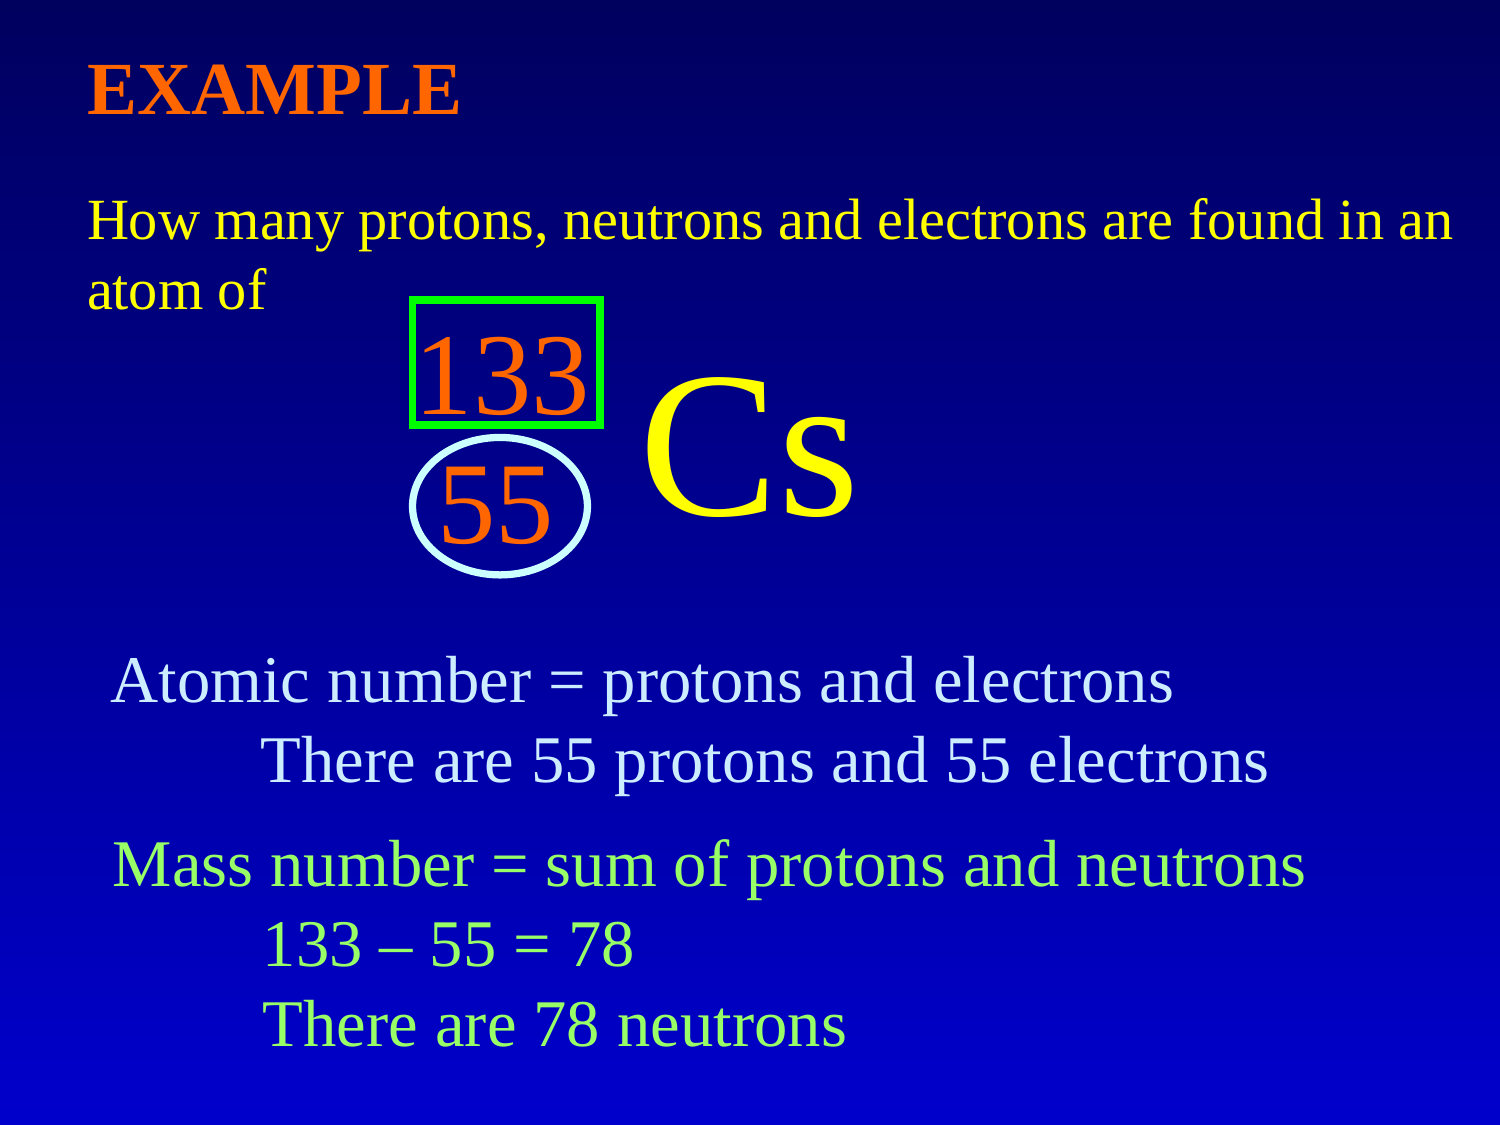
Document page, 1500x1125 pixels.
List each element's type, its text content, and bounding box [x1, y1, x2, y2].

text_box Mass number = sum of protons and neutrons 133 – 55 = 78 There are 78 neutrons [98, 812, 1324, 1068]
text_box EXAMPLE [72, 32, 478, 137]
text_box Cs [625, 299, 875, 565]
text_box Atomic number = protons and electrons There are 55 protons and 55 electrons [95, 628, 1287, 803]
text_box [399, 289, 606, 576]
text_box How many protons, neutrons and electrons are found in an atom of [72, 173, 1484, 329]
